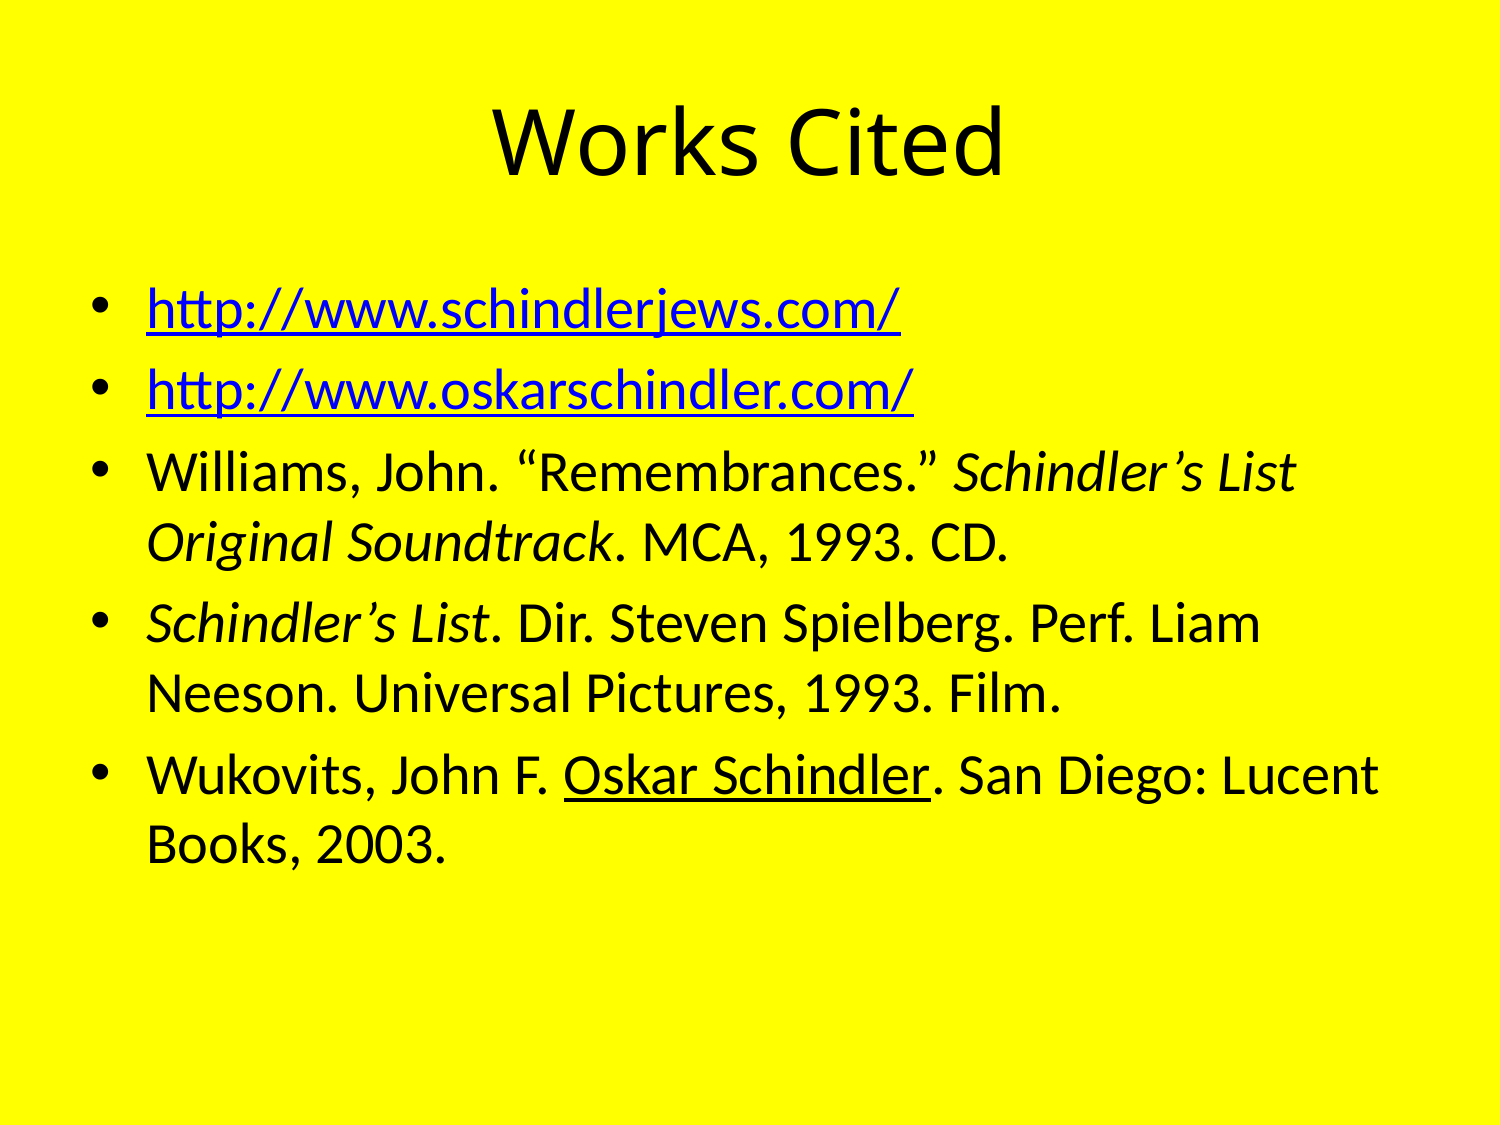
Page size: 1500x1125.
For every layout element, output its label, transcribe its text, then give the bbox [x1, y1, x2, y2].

title Works Cited [75, 45, 1425, 233]
list http://www.schindlerjews.com/ http://www.oskarschindler.com/ Williams, John. “Remembrances.” Schindler’s List Original Soundtrack. MCA, 1993. CD. Schindler’s List. Dir. Steven Spielberg. Perf. Liam Neeson. Universal Pictures, 1993. Film. Wukovits, John F. Oskar Schindler. San Diego: Lucent Books, 2003. [75, 262, 1425, 1005]
